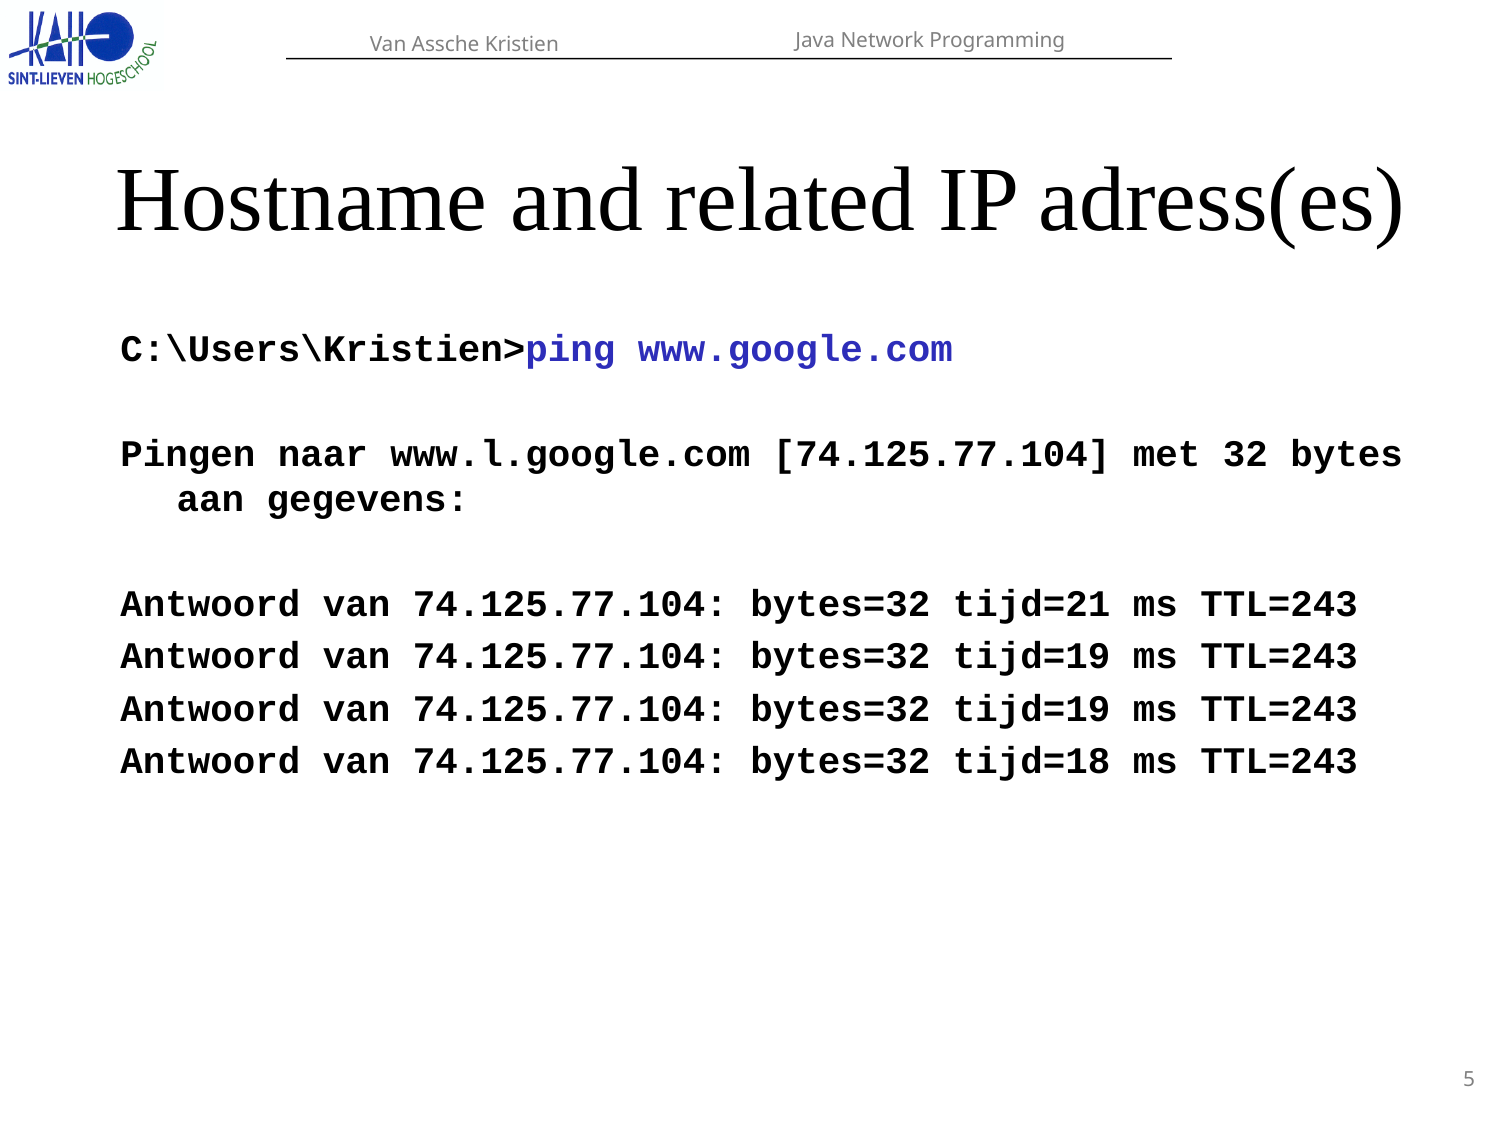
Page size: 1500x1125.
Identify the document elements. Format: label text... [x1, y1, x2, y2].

picture [0, 0, 164, 91]
title Hostname and related IP adress(es) [70, 99, 1454, 288]
list C:\Users\Kristien>ping www.google.com Pingen naar www.l.google.com [74.125.77.104] met 32 bytes aan gegevens: Antwoord van 74.125.77.104: bytes=32 tijd=21 ms TTL=243 Antwoord van 74.125.77.104: bytes=32 tijd=19 ms TTL=243 Antwoord van 74.125.77.104: bytes=32 tijd=19 ms TTL=243 Antwoord van 74.125.77.104: bytes=32 tijd=18 ms TTL=243 [105, 316, 1459, 821]
